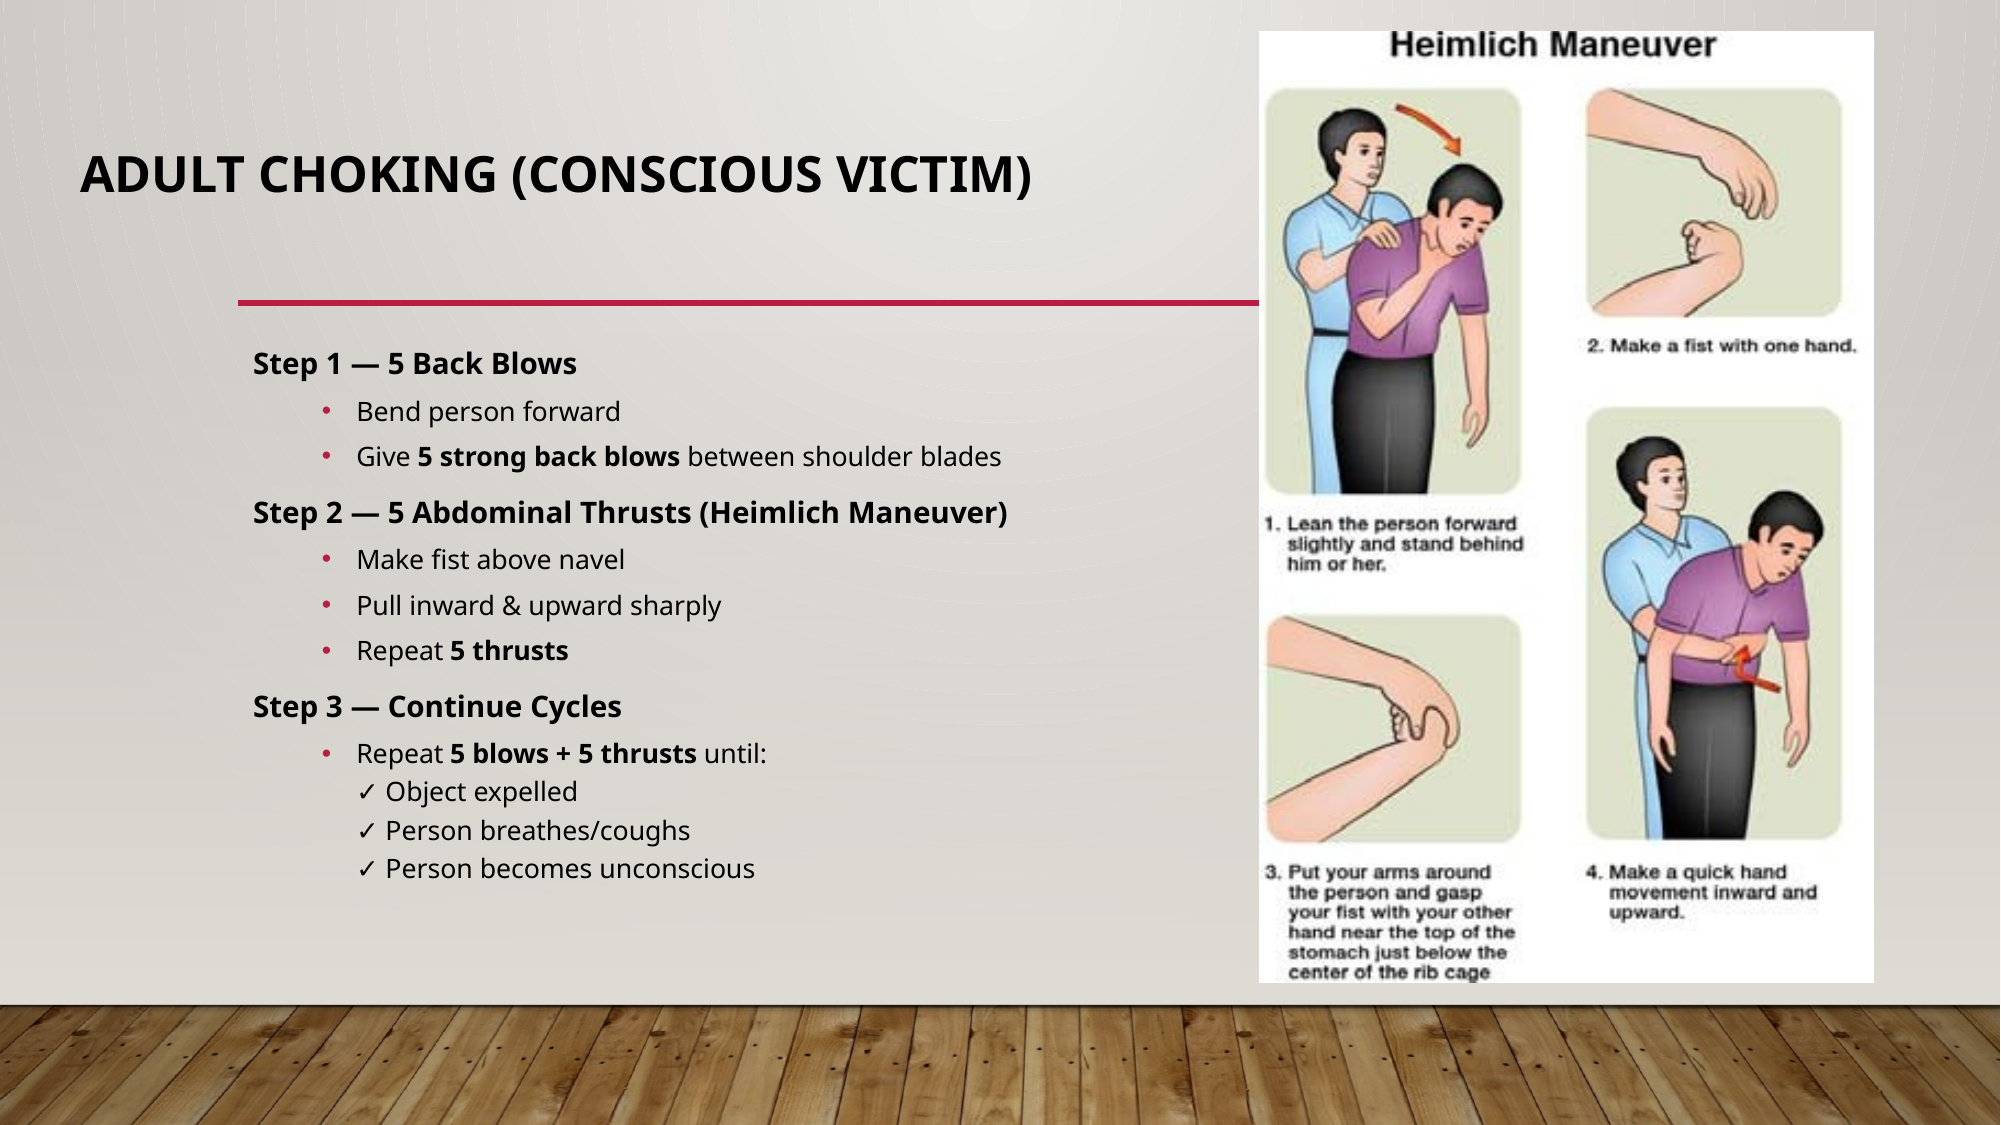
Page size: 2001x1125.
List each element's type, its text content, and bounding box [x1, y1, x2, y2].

list Step 1 — 5 Back Blows Bend person forward Give 5 strong back blows between shoulder blades Step 2 — 5 Abdominal Thrusts (Heimlich Maneuver) Make fist above navel Pull inward & upward sharply Repeat 5 thrusts Step 3 — Continue Cycles Repeat 5 blows + 5 thrusts until: ✓ Object expelled ✓ Person breathes/coughs ✓ Person becomes unconscious [238, 330, 1259, 897]
picture [1259, 30, 1875, 983]
picture [0, 1005, 2000, 1125]
title Adult Choking (Conscious Victim) [65, 142, 1259, 315]
